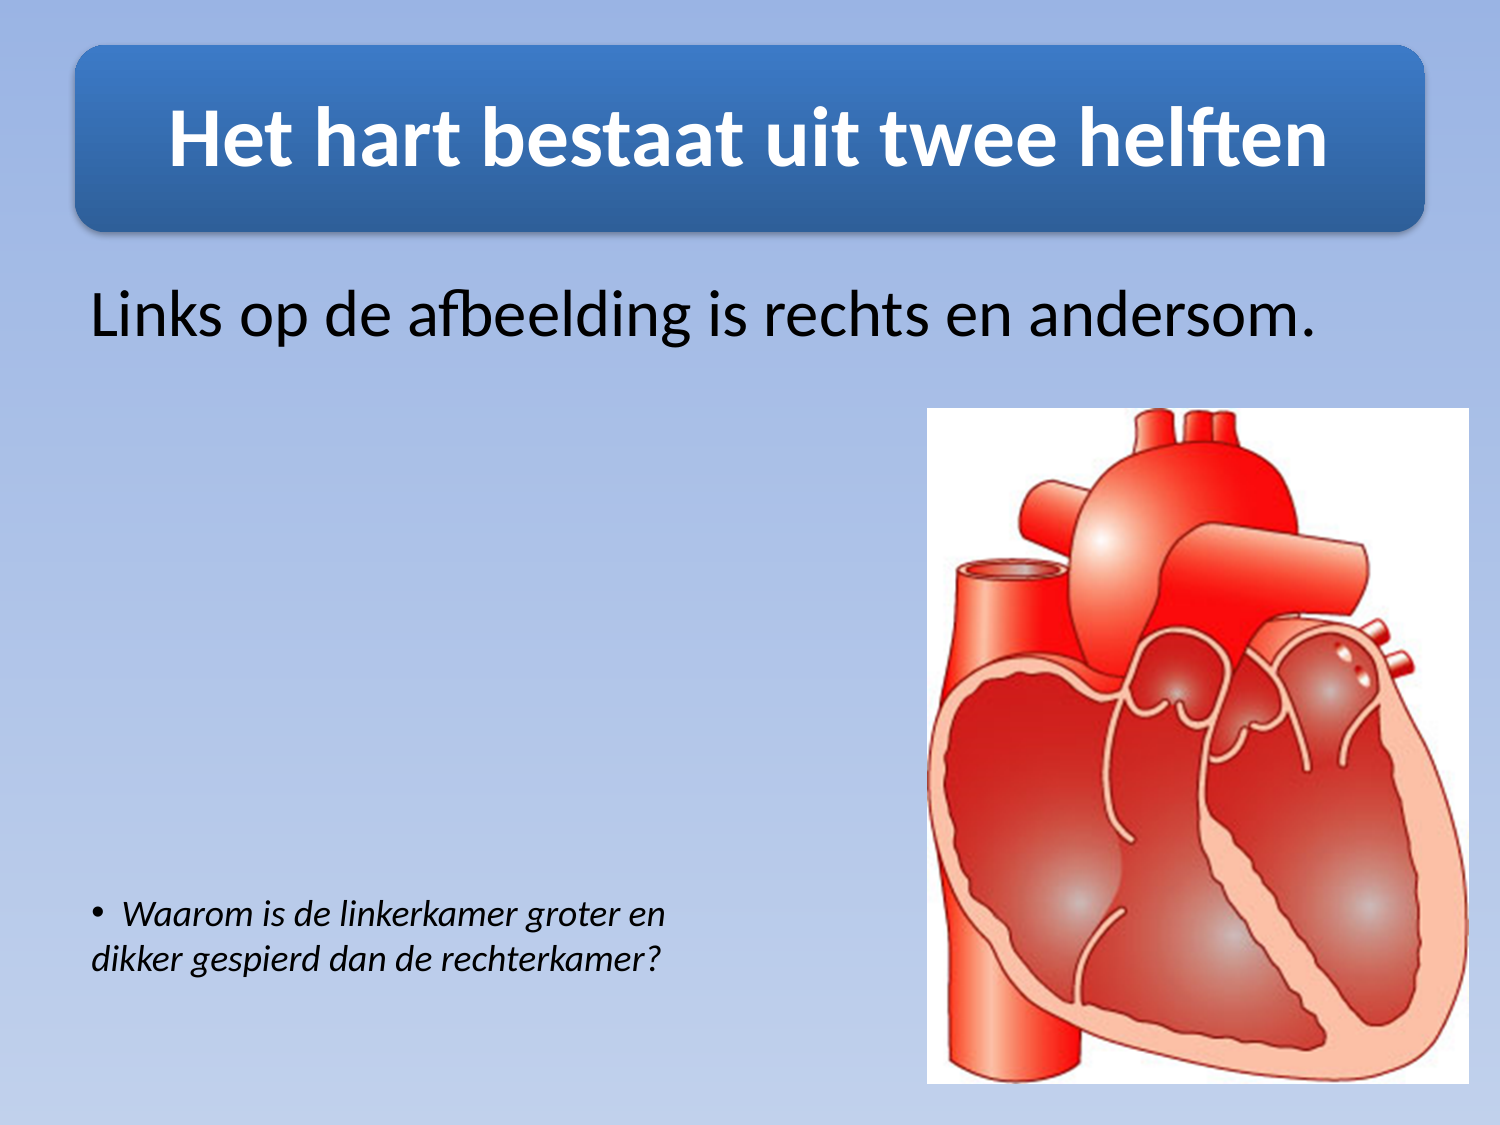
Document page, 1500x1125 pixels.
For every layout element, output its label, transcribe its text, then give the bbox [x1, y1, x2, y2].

text_box Waarom is de linkerkamer groter en dikker gespierd dan de rechterkamer? [76, 881, 774, 1032]
picture [926, 408, 1469, 1085]
list Links op de afbeelding is rechts en andersom. [75, 262, 1425, 1005]
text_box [74, 44, 1426, 233]
